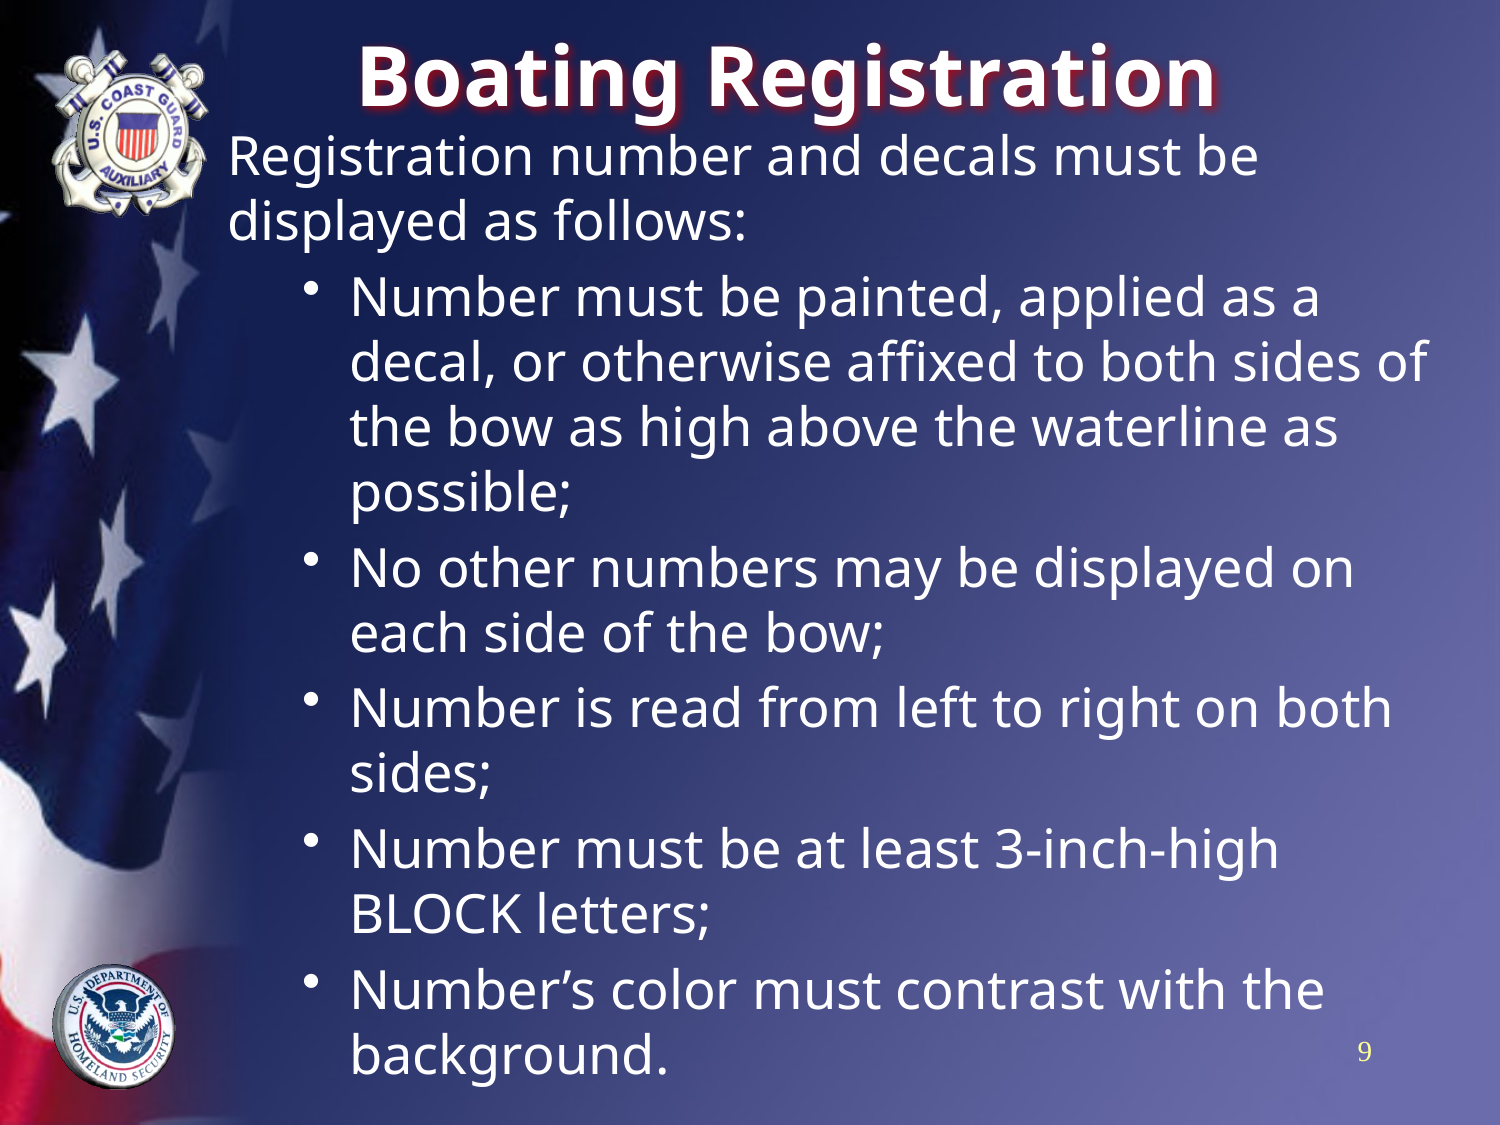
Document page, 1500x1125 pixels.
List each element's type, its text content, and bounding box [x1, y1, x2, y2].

title Boating Registration [150, 20, 1425, 125]
slide_number 9 [1074, 1093, 1388, 1100]
text_box Registration number and decals must be displayed as follows: Number must be painted, applied as a decal, or otherwise affixed to both sides of the bow as high above the waterline as possible; No other numbers may be displayed on each side of the bow; Number is read from left to right on both sides; Number must be at least 3-inch-high BLOCK letters; Number’s color must contrast with the background. [212, 114, 1475, 1093]
picture [0, 0, 1500, 1125]
